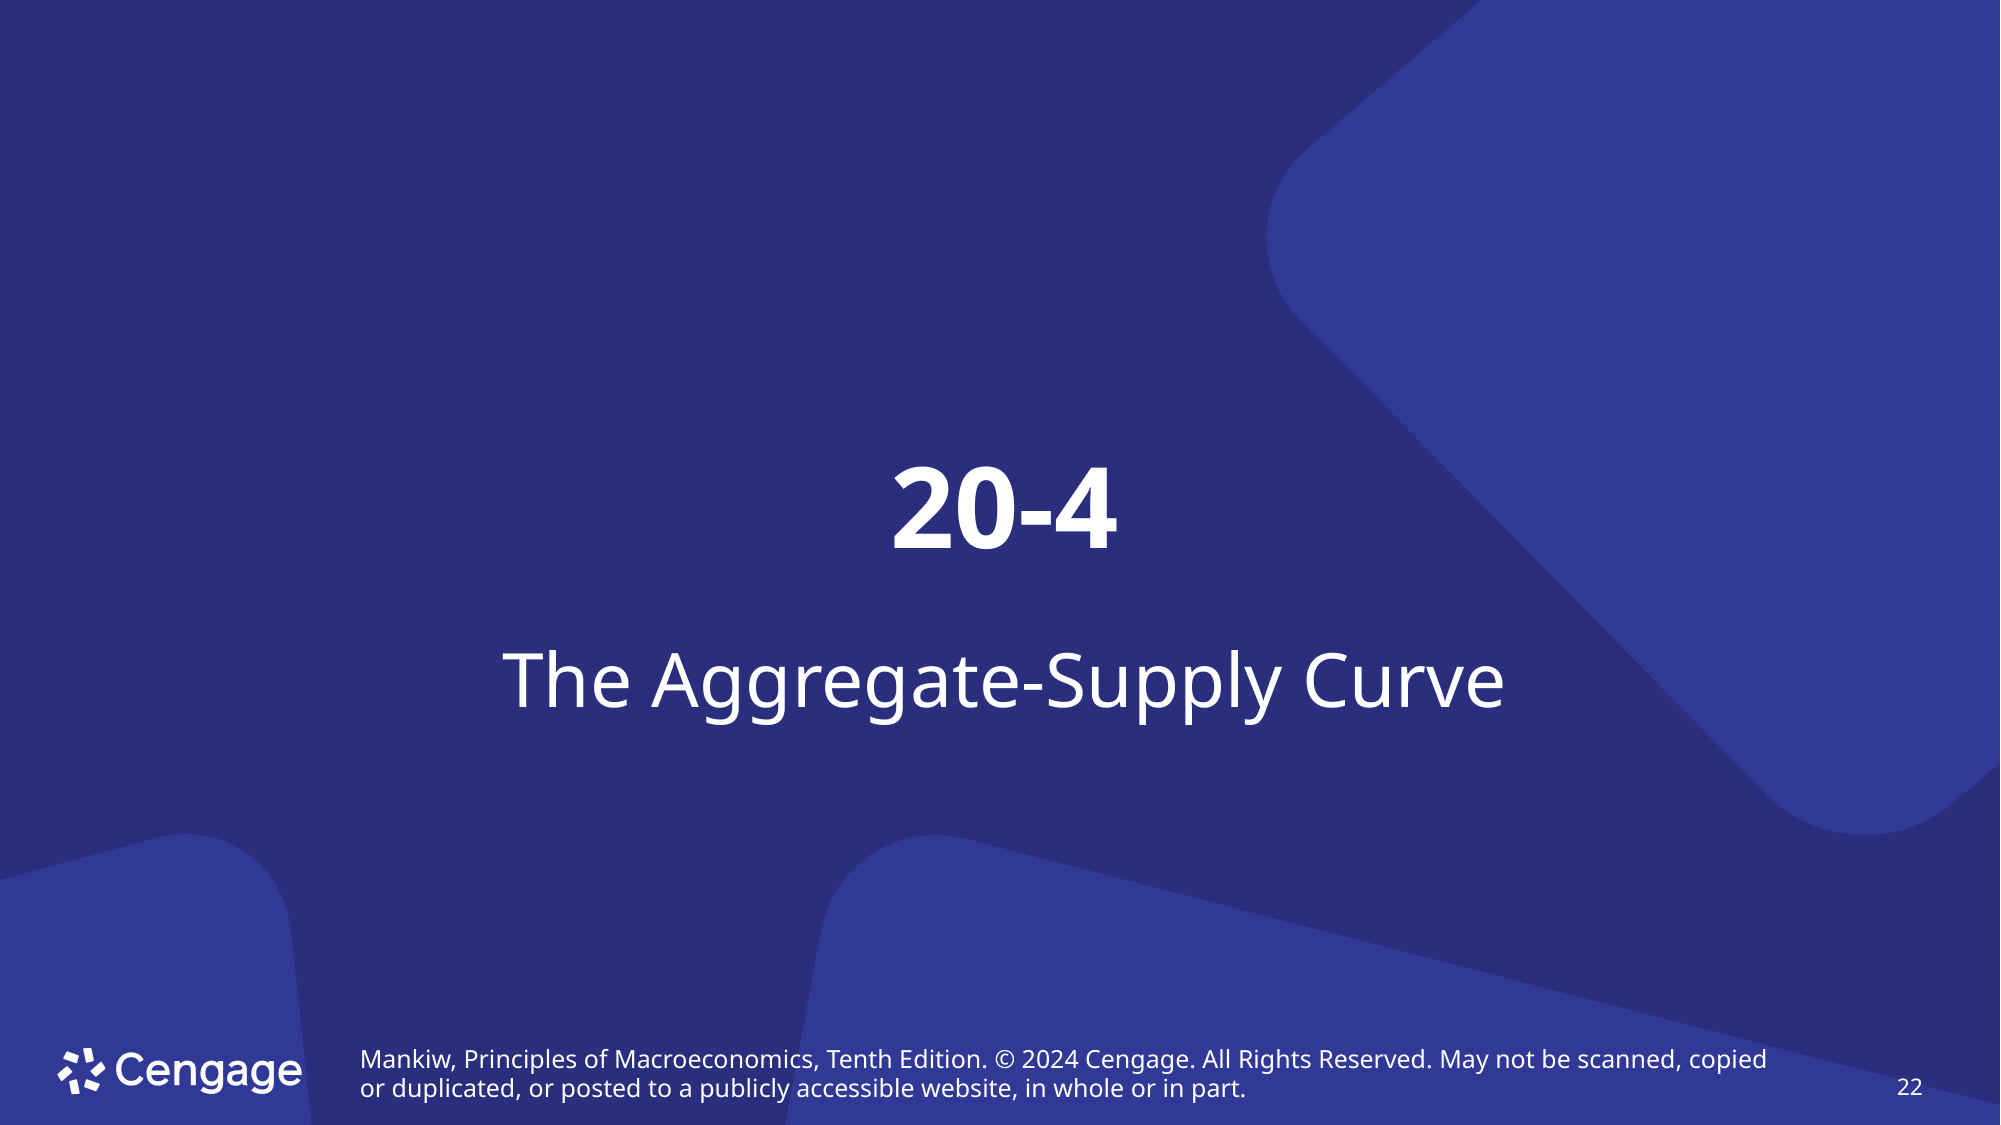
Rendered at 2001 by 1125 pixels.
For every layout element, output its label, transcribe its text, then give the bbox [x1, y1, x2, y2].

title 20-4 [150, 189, 1860, 581]
picture [0, 0, 2000, 1125]
subtitle The Aggregate-Supply Curve [150, 624, 1860, 859]
